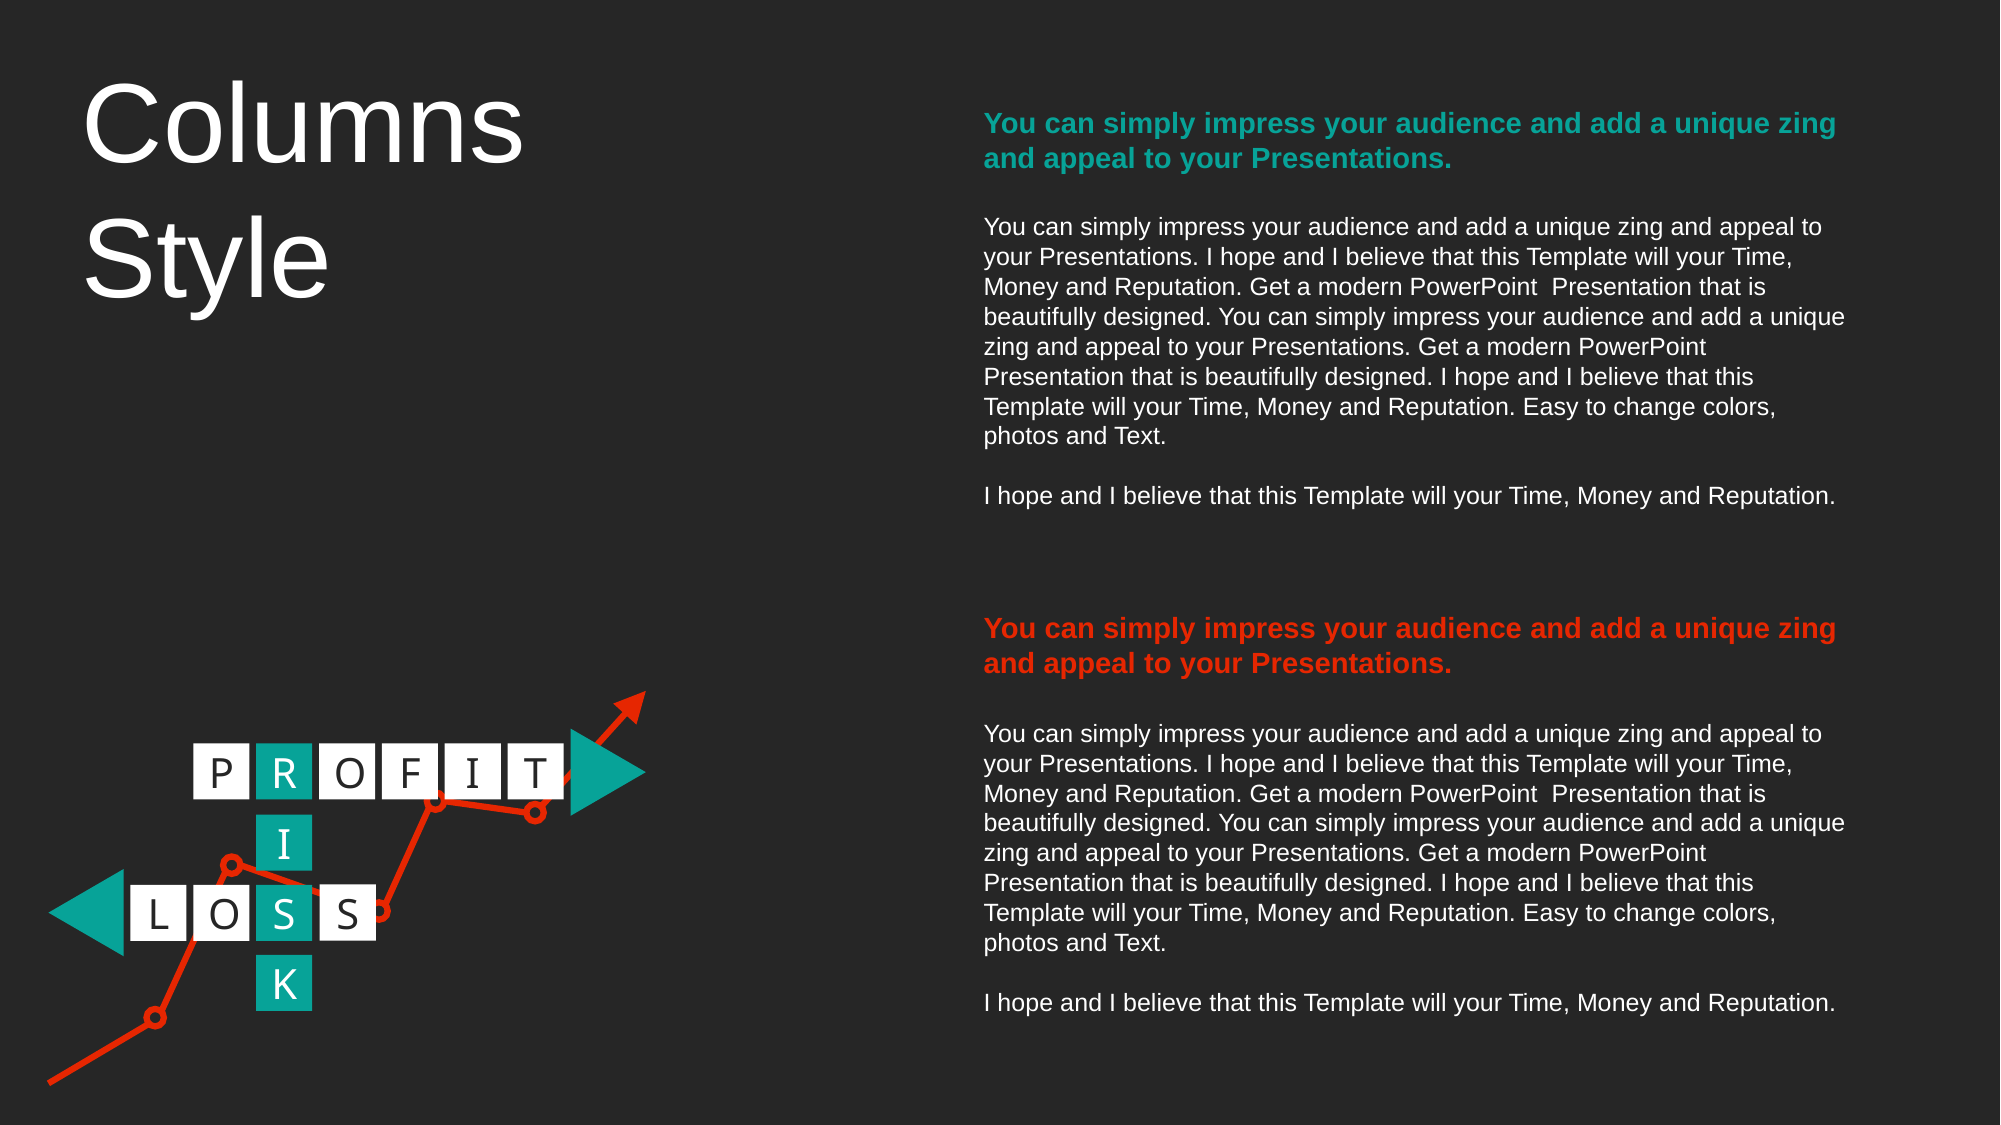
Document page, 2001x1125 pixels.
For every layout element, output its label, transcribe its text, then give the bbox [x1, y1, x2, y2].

text_box Columns Style [67, 43, 706, 328]
text_box You can simply impress your audience and add a unique zing and appeal to your Presentations. [968, 602, 1871, 687]
text_box You can simply impress your audience and add a unique zing and appeal to your Presentations. [968, 97, 1871, 182]
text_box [48, 1012, 646, 1084]
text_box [48, 728, 646, 1012]
text_box You can simply impress your audience and add a unique zing and appeal to your Presentations. I hope and I believe that this Template will your Time, Money and Reputation. Get a modern PowerPoint Presentation that is beautifully designed. You can simply impress your audience and add a unique zing and appeal to your Presentations. Get a modern PowerPoint Presentation that is beautifully designed. I hope and I believe that this Template will your Time, Money and Reputation. Easy to change colors, photos and Text. I hope and I believe that this Template will your Time, Money and Reputation. [968, 203, 1871, 518]
text_box You can simply impress your audience and add a unique zing and appeal to your Presentations. I hope and I believe that this Template will your Time, Money and Reputation. Get a modern PowerPoint Presentation that is beautifully designed. You can simply impress your audience and add a unique zing and appeal to your Presentations. Get a modern PowerPoint Presentation that is beautifully designed. I hope and I believe that this Template will your Time, Money and Reputation. Easy to change colors, photos and Text. I hope and I believe that this Template will your Time, Money and Reputation. [968, 709, 1871, 1024]
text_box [48, 690, 646, 728]
